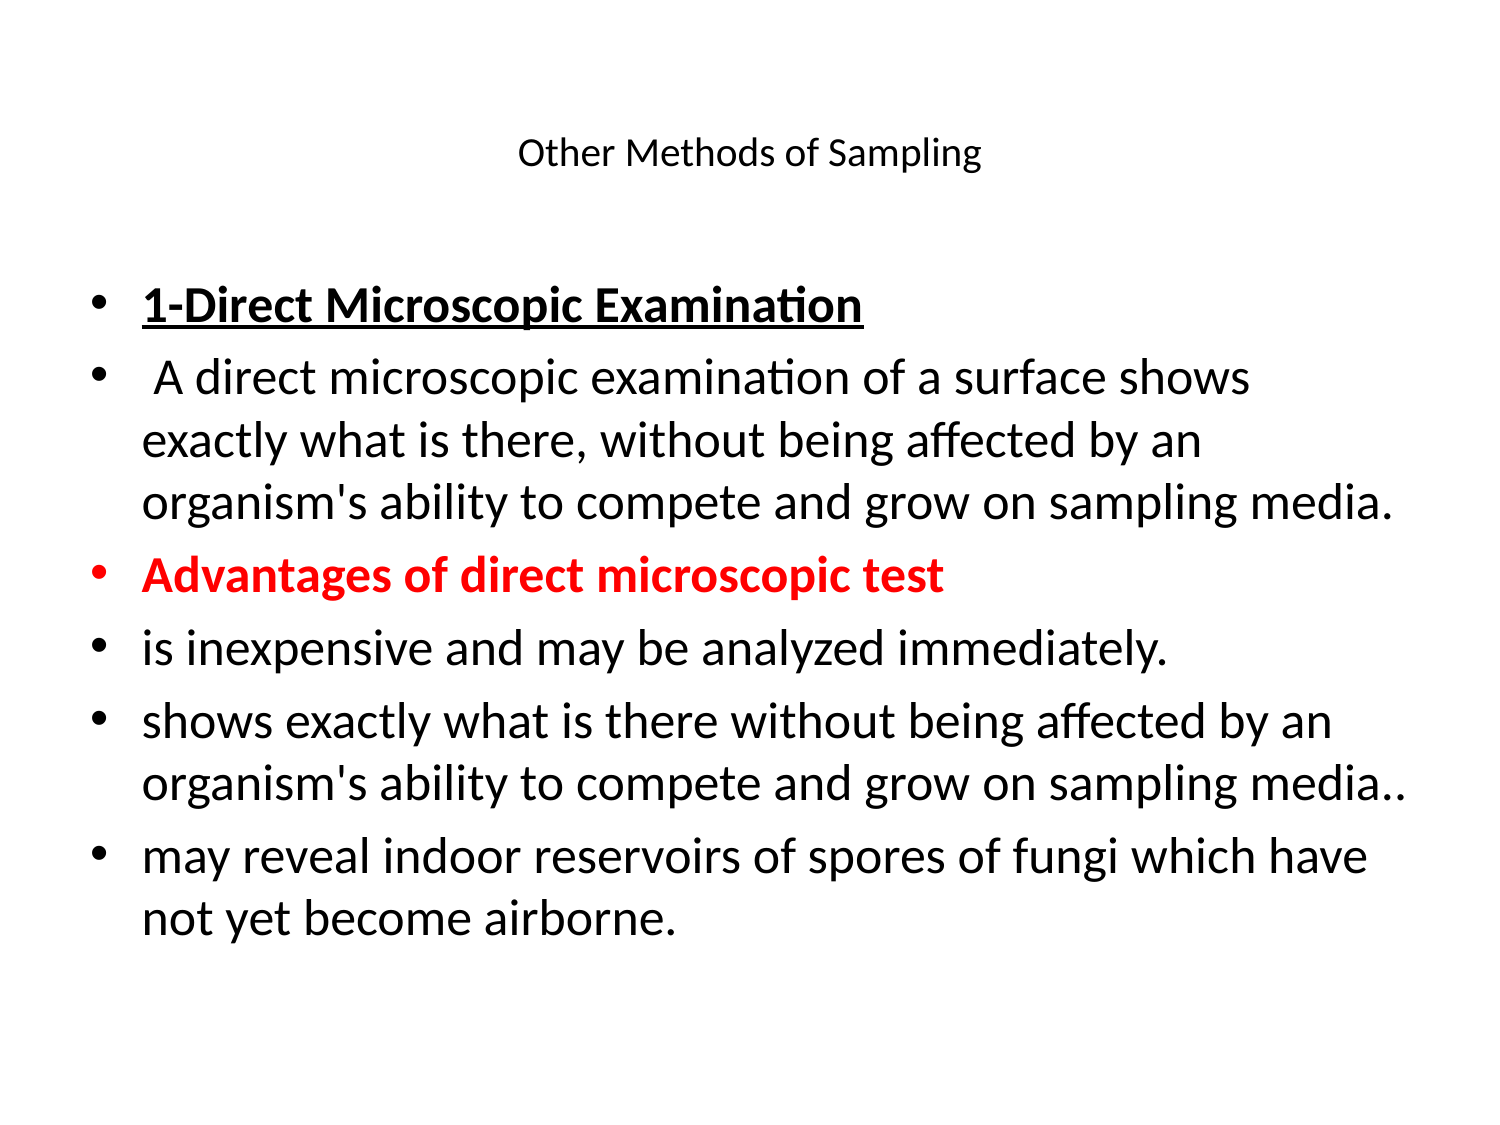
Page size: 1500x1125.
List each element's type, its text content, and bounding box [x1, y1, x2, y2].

list 1-Direct Microscopic Examination A direct microscopic examination of a surface shows exactly what is there, without being affected by an organism's ability to compete and grow on sampling media. Advantages of direct microscopic test is inexpensive and may be analyzed immediately. shows exactly what is there without being affected by an organism's ability to compete and grow on sampling media.. may reveal indoor reservoirs of spores of fungi which have not yet become airborne. [75, 262, 1425, 1005]
title Other Methods of Sampling [75, 117, 1425, 233]
